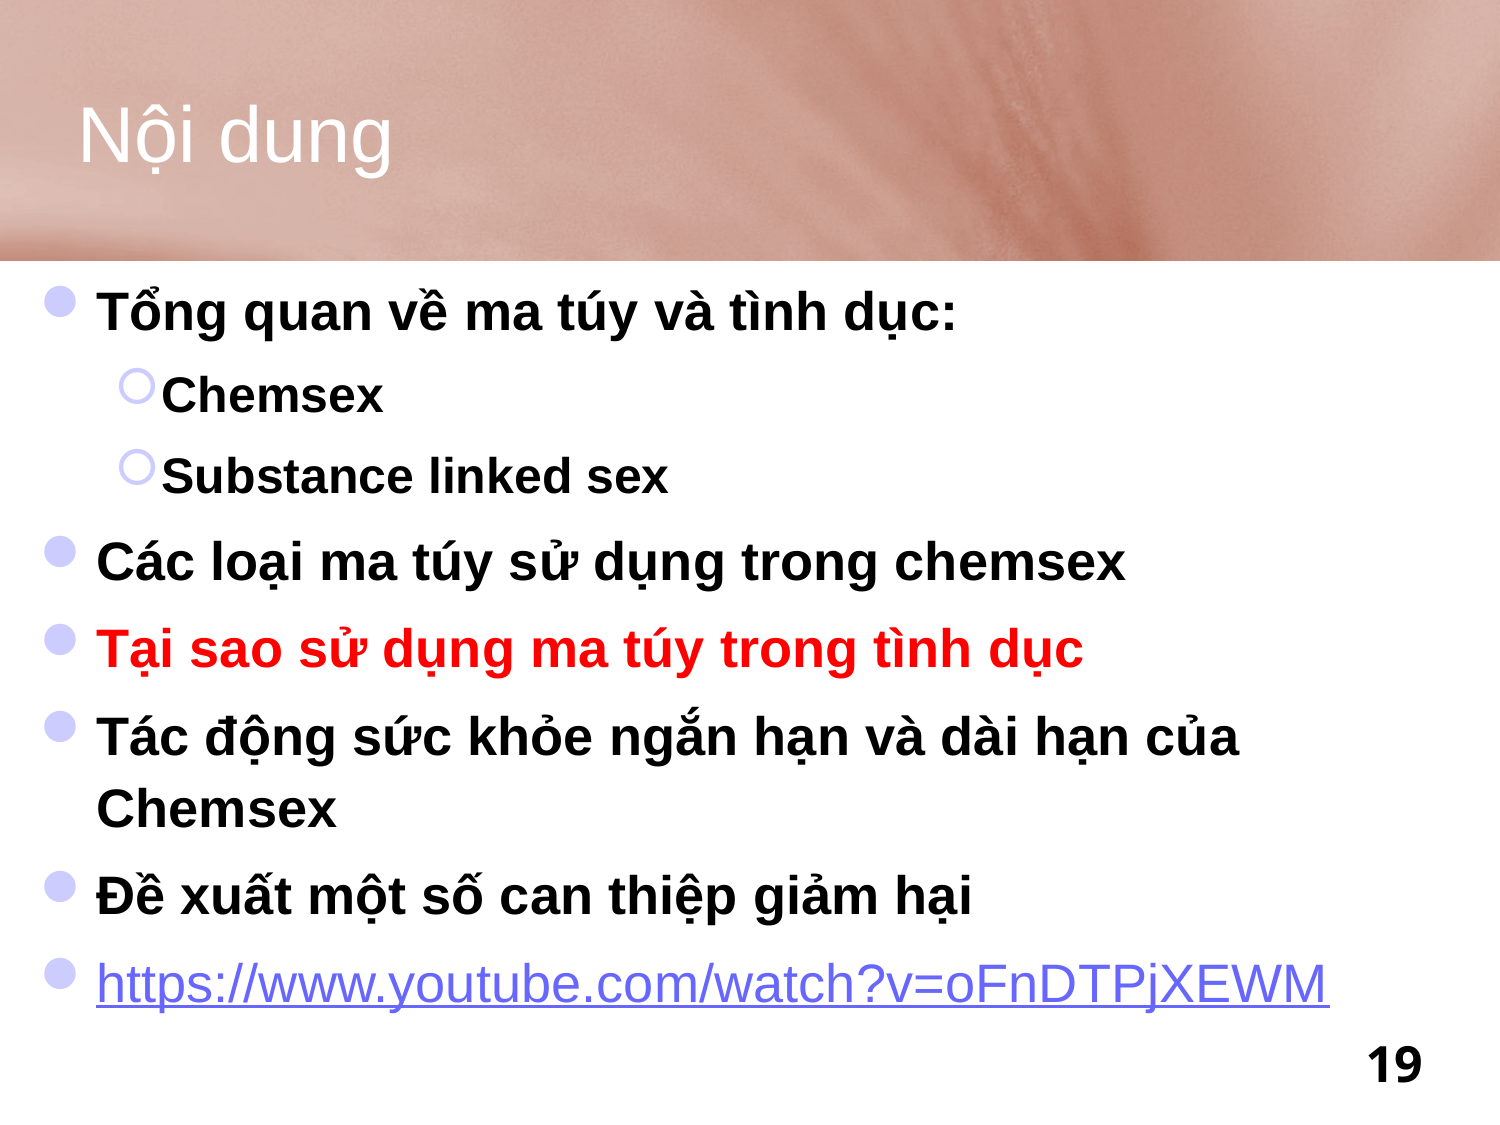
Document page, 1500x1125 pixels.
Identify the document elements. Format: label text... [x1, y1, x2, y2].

list Tổng quan về ma túy và tình dục: Chemsex Substance linked sex Các loại ma túy sử dụng trong chemsex Tại sao sử dụng ma túy trong tình dục Tác động sức khỏe ngắn hạn và dài hạn của Chemsex Đề xuất một số can thiệp giảm hại https://www.youtube.com/watch?v=oFnDTPjXEWM [24, 262, 1476, 1063]
title Nội dung [62, 37, 1413, 226]
picture [0, 0, 1500, 261]
slide_number 19 [1087, 1063, 1438, 1101]
